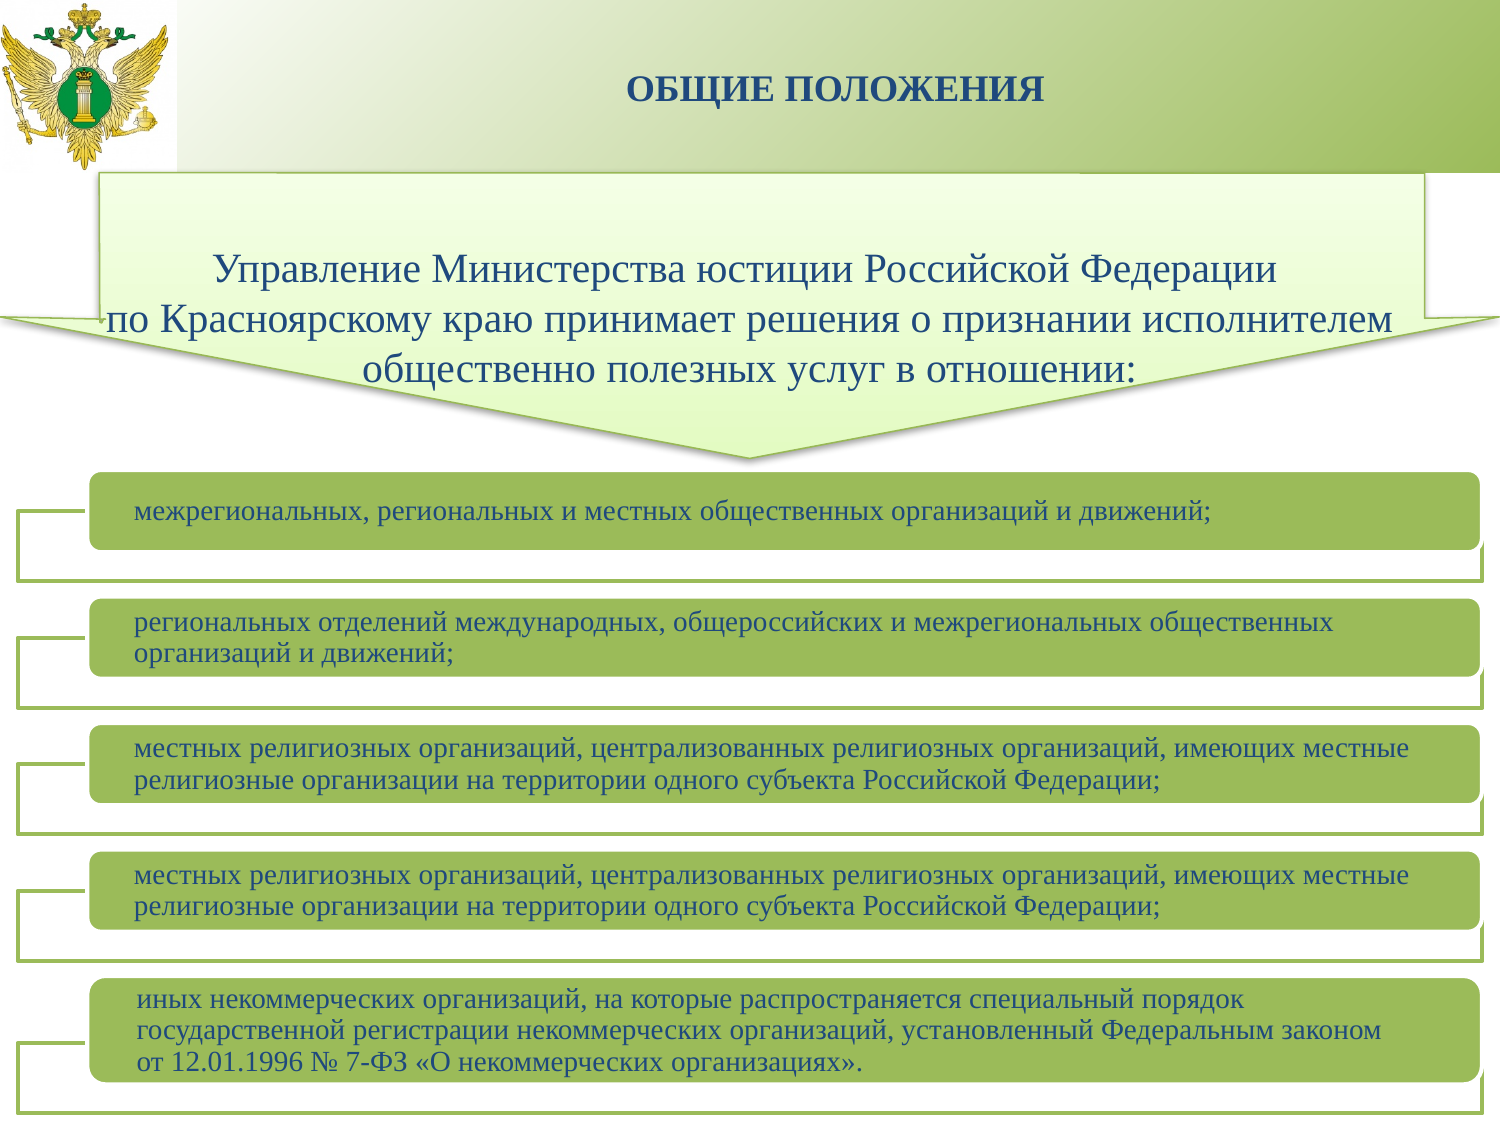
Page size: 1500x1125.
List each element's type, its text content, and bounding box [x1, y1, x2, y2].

text_box Управление Министерства юстиции Российской Федерации по Красноярскому краю принимает решения о признании исполнителем общественно полезных услуг в отношении: [0, 181, 1500, 456]
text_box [0, 0, 1500, 173]
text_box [17, 458, 1483, 1125]
